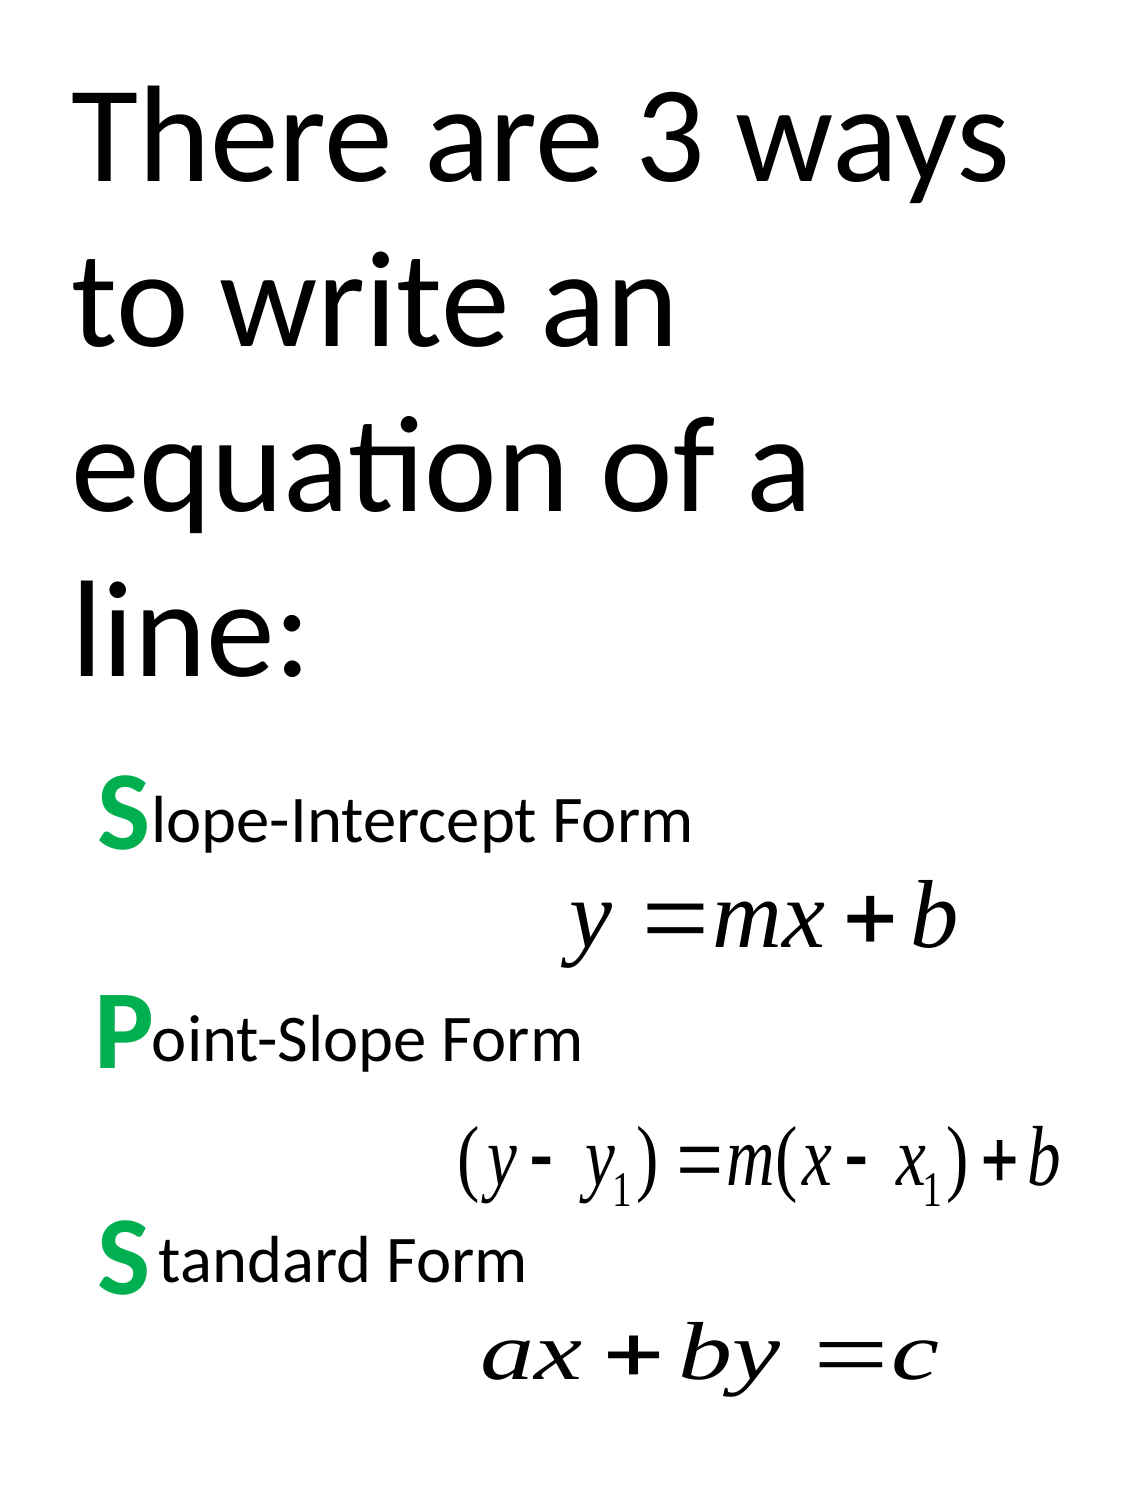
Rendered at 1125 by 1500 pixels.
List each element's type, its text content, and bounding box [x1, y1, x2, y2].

text_box S [82, 729, 167, 880]
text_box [447, 1099, 1075, 1222]
text_box lope-Intercept Form [167, 768, 709, 863]
text_box S [82, 1174, 167, 1325]
text_box tandard Form [167, 1208, 544, 1304]
title There are 3 ways to write an equation of a line: [56, 60, 1069, 688]
text_box P [79, 949, 170, 1099]
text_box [463, 1304, 960, 1415]
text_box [545, 858, 974, 988]
text_box oint-Slope Form [170, 987, 599, 1083]
